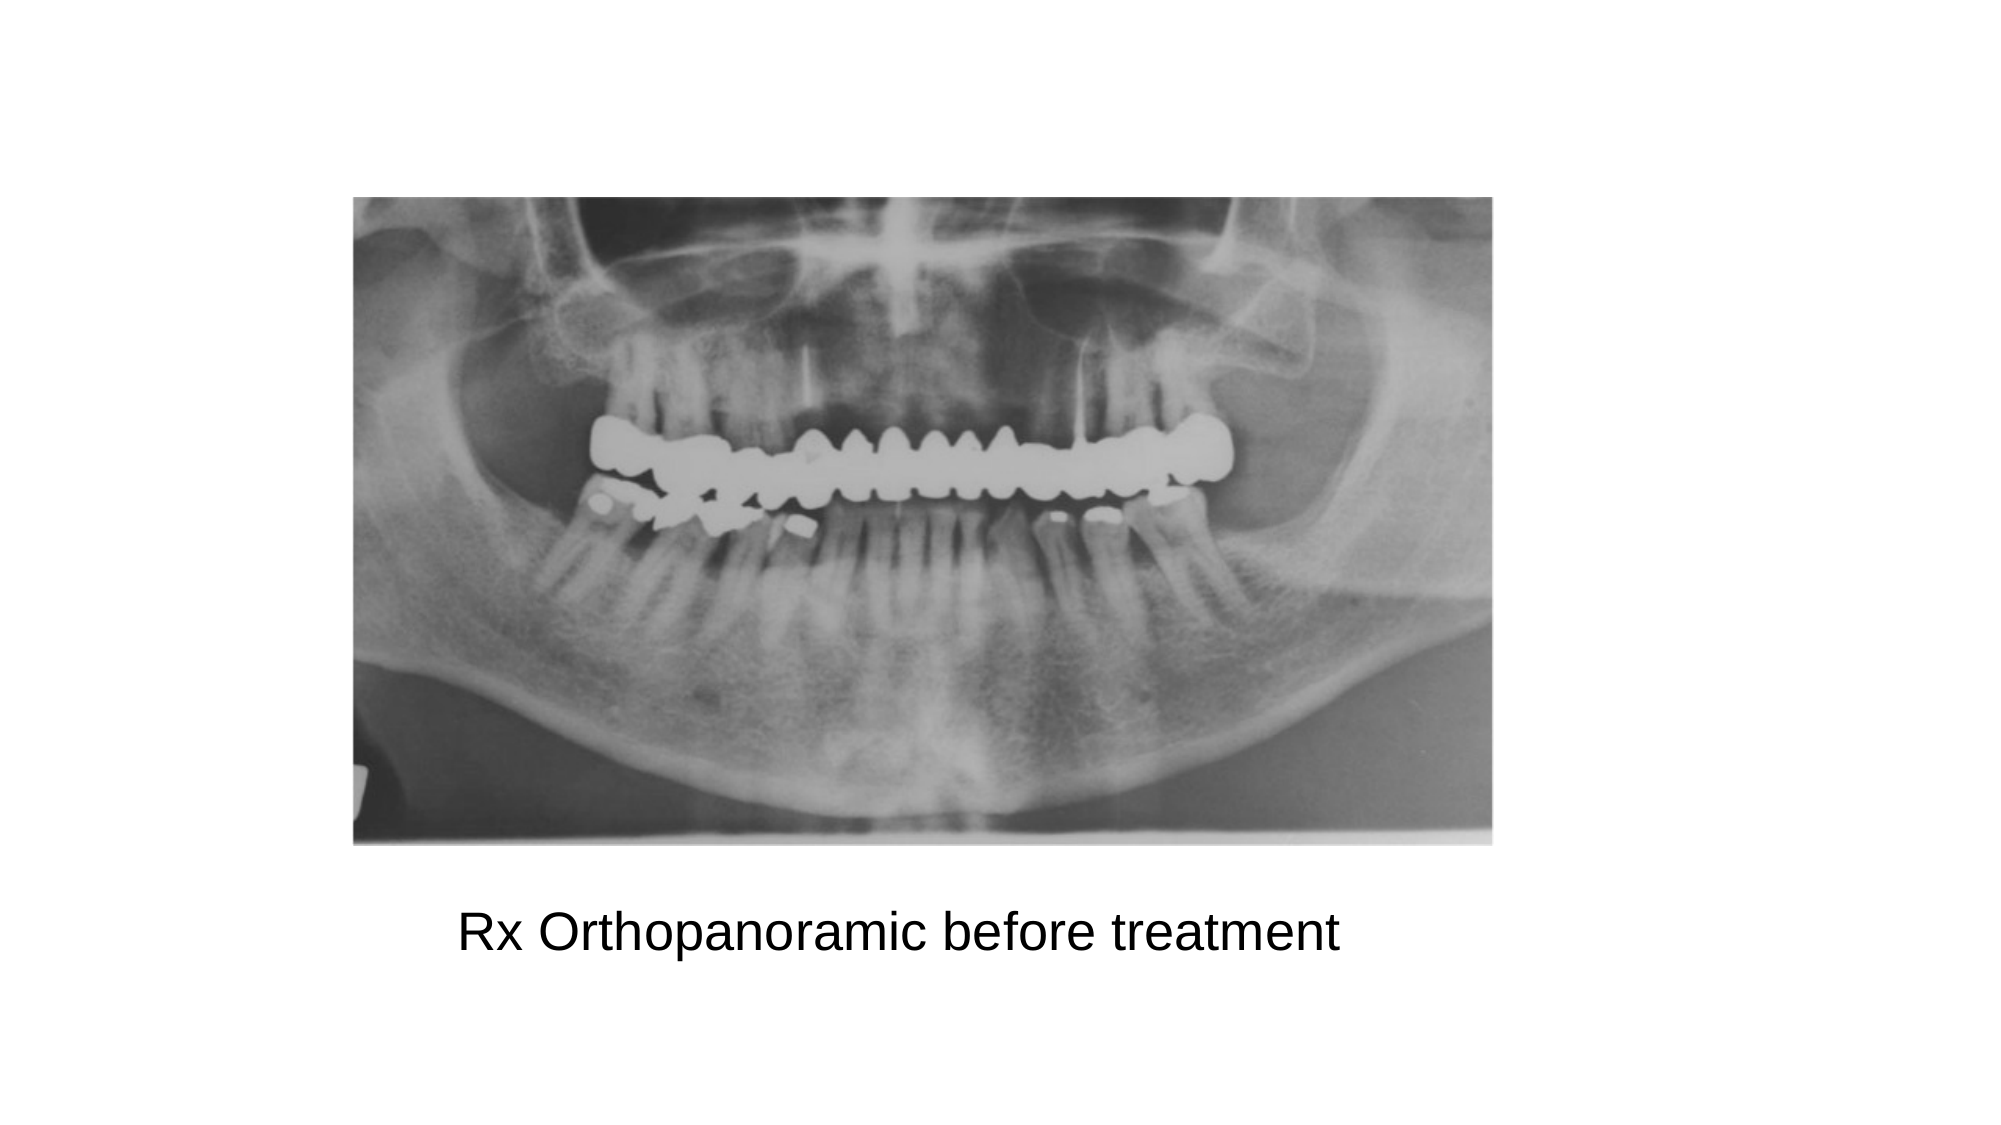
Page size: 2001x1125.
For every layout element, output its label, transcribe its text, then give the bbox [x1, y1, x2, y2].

picture [352, 197, 1494, 846]
list Rx Orthopanoramic before treatment [137, 299, 1863, 1014]
